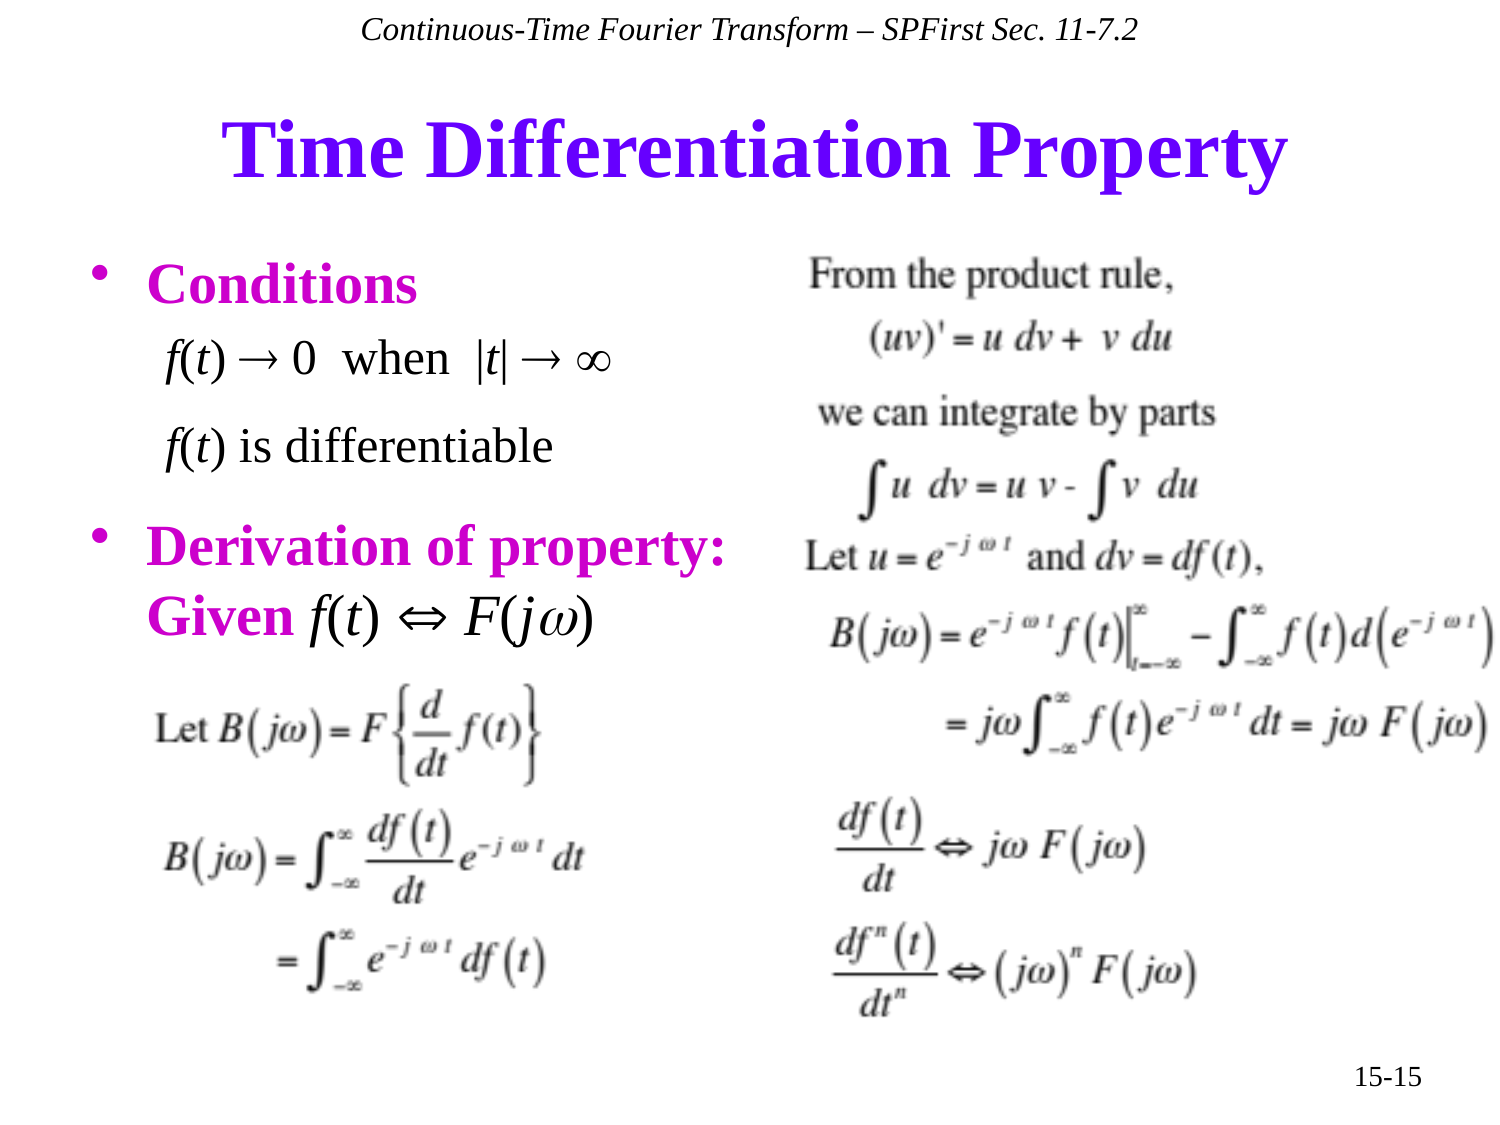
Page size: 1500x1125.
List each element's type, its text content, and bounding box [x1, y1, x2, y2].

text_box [823, 591, 1500, 676]
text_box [827, 912, 1201, 1023]
text_box Continuous-Time Fourier Transform – SPFirst Sec. 11-7.2 [0, 0, 1500, 55]
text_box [804, 249, 1178, 304]
text_box f(t) is differentiable [74, 404, 744, 480]
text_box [149, 674, 570, 789]
slide_number 15-15 [1124, 1049, 1438, 1125]
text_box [830, 787, 1151, 898]
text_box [157, 799, 588, 910]
text_box Derivation of property: Given f(t)  F(jw) [74, 499, 744, 663]
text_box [799, 524, 1267, 586]
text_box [1287, 693, 1491, 757]
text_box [812, 387, 1222, 441]
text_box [865, 312, 1176, 366]
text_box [853, 449, 1201, 523]
list Conditions [75, 237, 744, 317]
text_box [941, 679, 1288, 763]
text_box f(t)  0 when |t|   [74, 317, 744, 402]
title Time Differentiation Property [75, 55, 1438, 238]
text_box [271, 916, 549, 1001]
